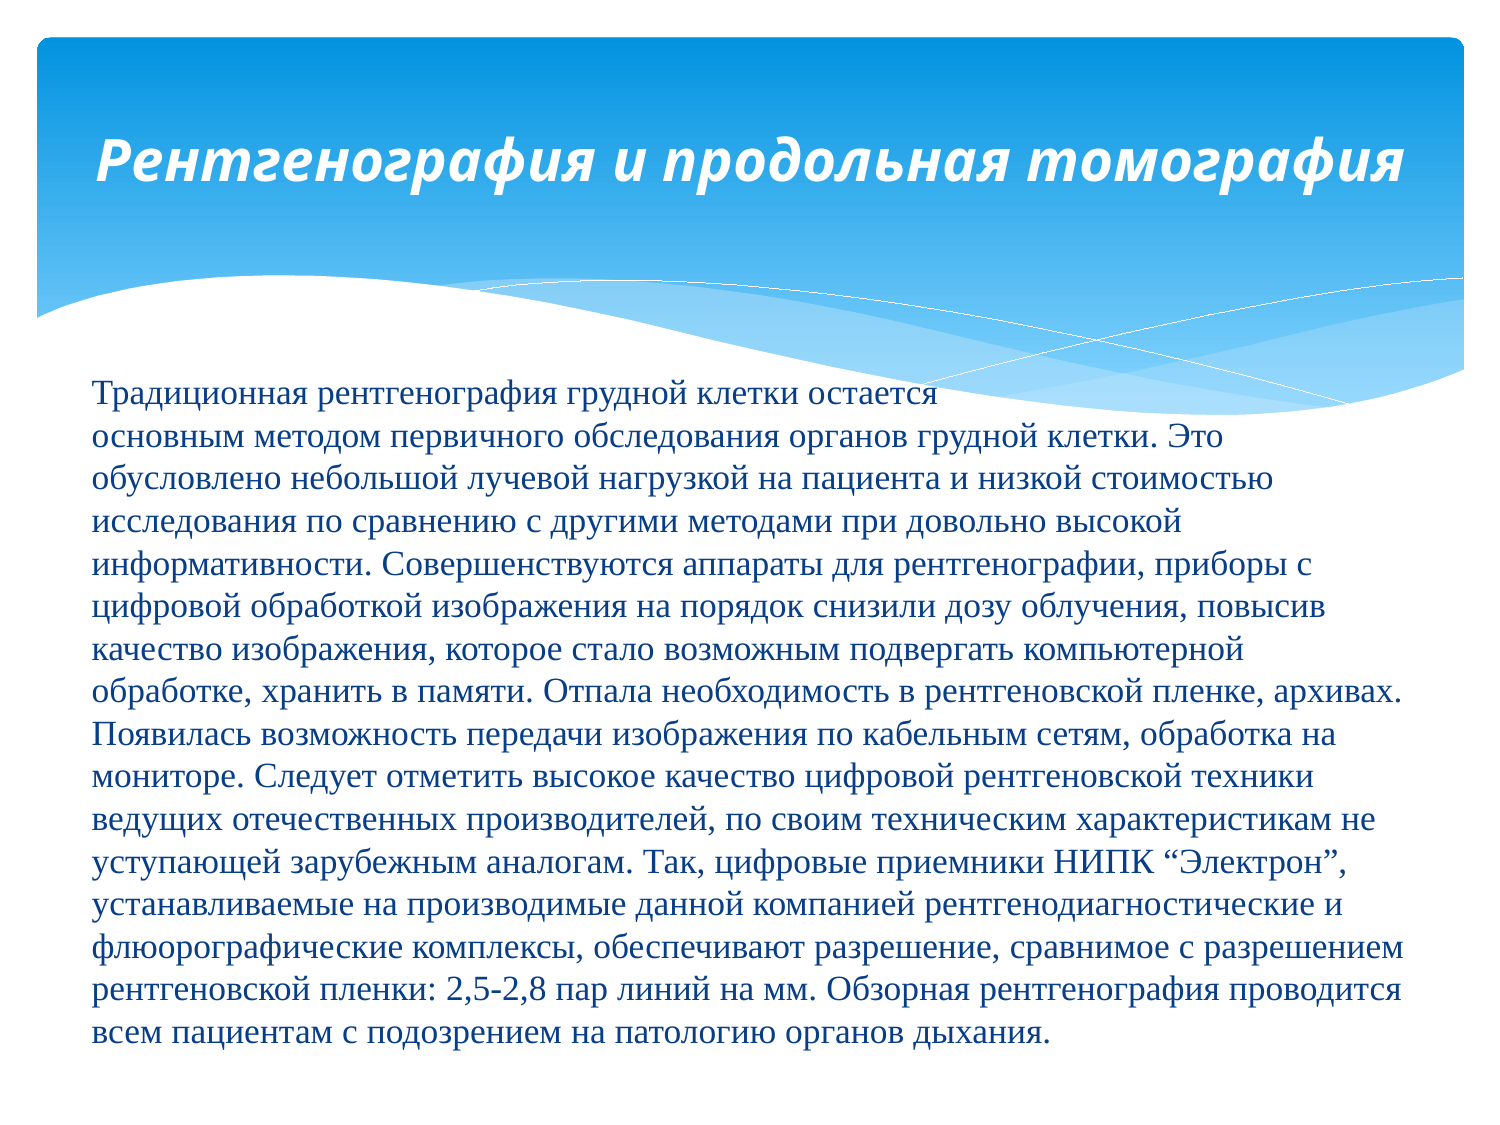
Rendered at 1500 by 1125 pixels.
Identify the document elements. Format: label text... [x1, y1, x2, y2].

list Традиционная рентгенография грудной клетки остается основным методом первичного обследования органов грудной клетки. Это обусловлено небольшой лучевой нагрузкой на пациента и низкой стоимостью исследования по сравнению с другими методами при довольно высокой информативности. Совершенствуются аппараты для рентгенографии, приборы с цифровой обработкой изображения на порядок снизили дозу облучения, повысив качество изображения, которое стало возможным подвергать компьютерной обработке, хранить в памяти. Отпала необходимость в рентгеновской пленке, архивах. Появилась возможность передачи изображения по кабельным сетям, обработка на мониторе. Следует отметить высокое качество цифровой рентгеновской техники ведущих отечественных производителей, по своим техническим характеристикам не уступающей зарубежным аналогам. Так, цифровые приемники НИПК “Электрон”, устанавливаемые на производимые данной компанией рентгенодиагностические и флюорографические комплексы, обеспечивают разрешение, сравнимое с разрешением рентгеновской пленки: 2,5-2,8 пар линий на мм. Обзорная рентгенография проводится всем пациентам с подозрением на патологию органов дыхания. [76, 361, 1424, 1071]
title Рентгенография и продольная томография [76, 90, 1427, 296]
